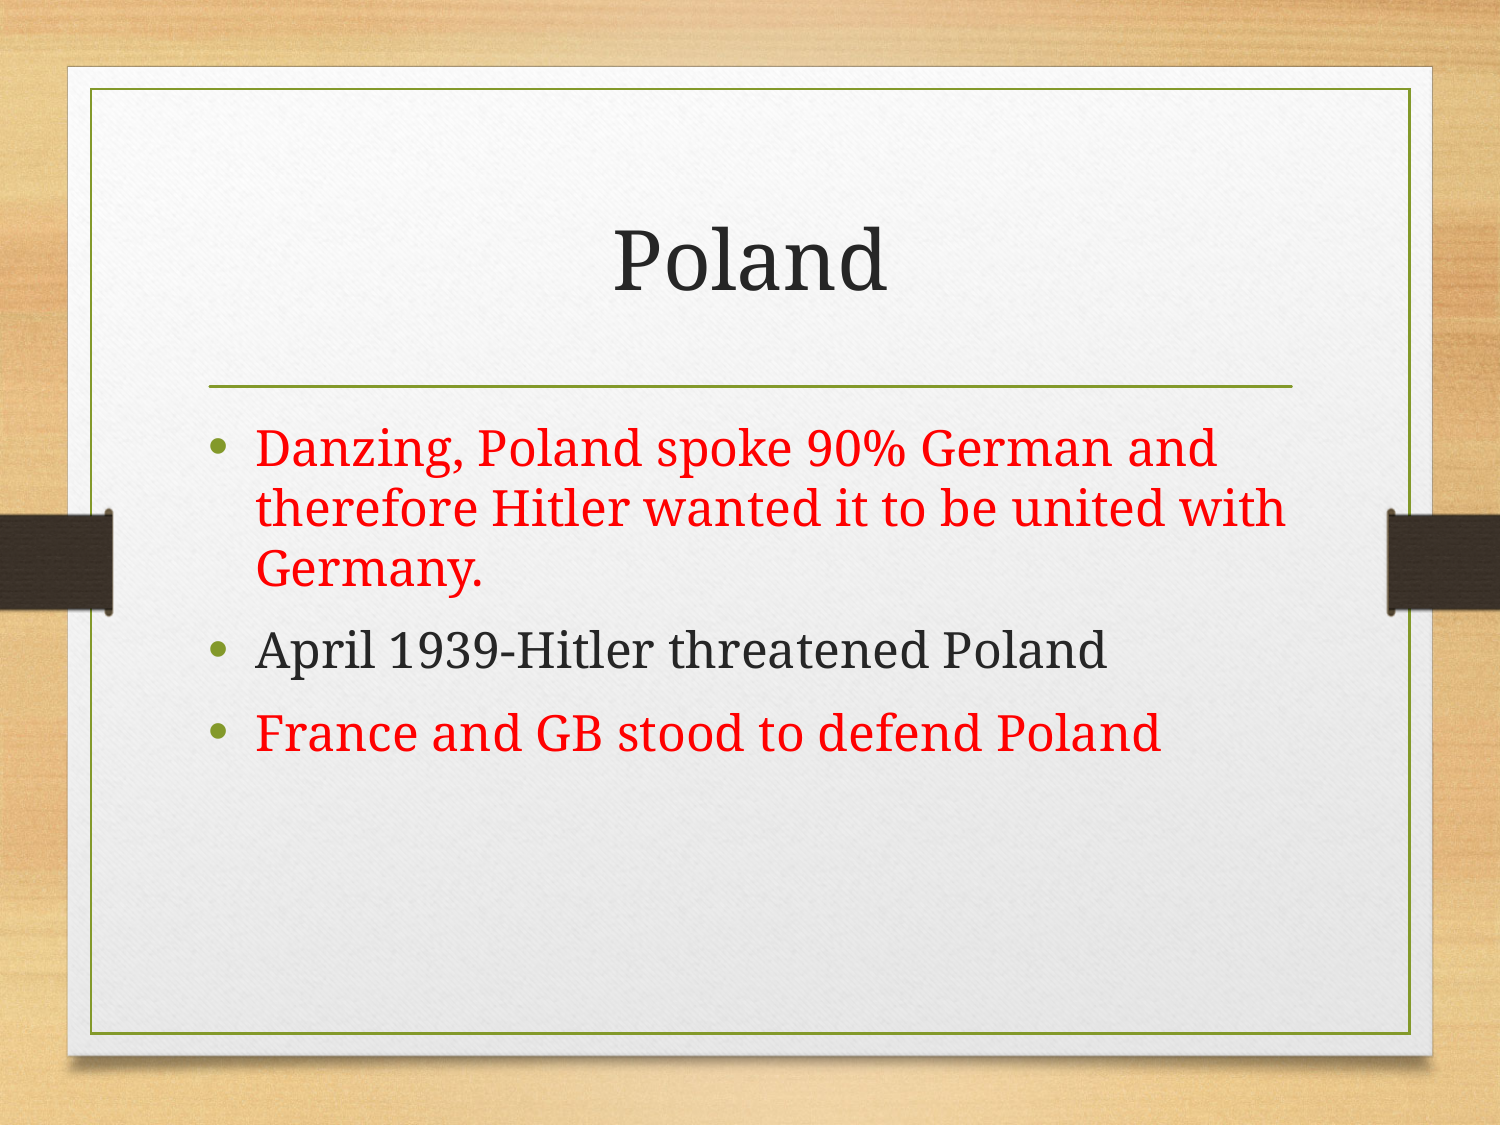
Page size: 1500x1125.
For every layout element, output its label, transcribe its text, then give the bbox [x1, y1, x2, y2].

picture [0, 0, 1500, 1125]
list Danzing, Poland spoke 90% German and therefore Hitler wanted it to be united with Germany. April 1939-Hitler threatened Poland France and GB stood to defend Poland [193, 408, 1309, 974]
title Poland [193, 150, 1309, 365]
